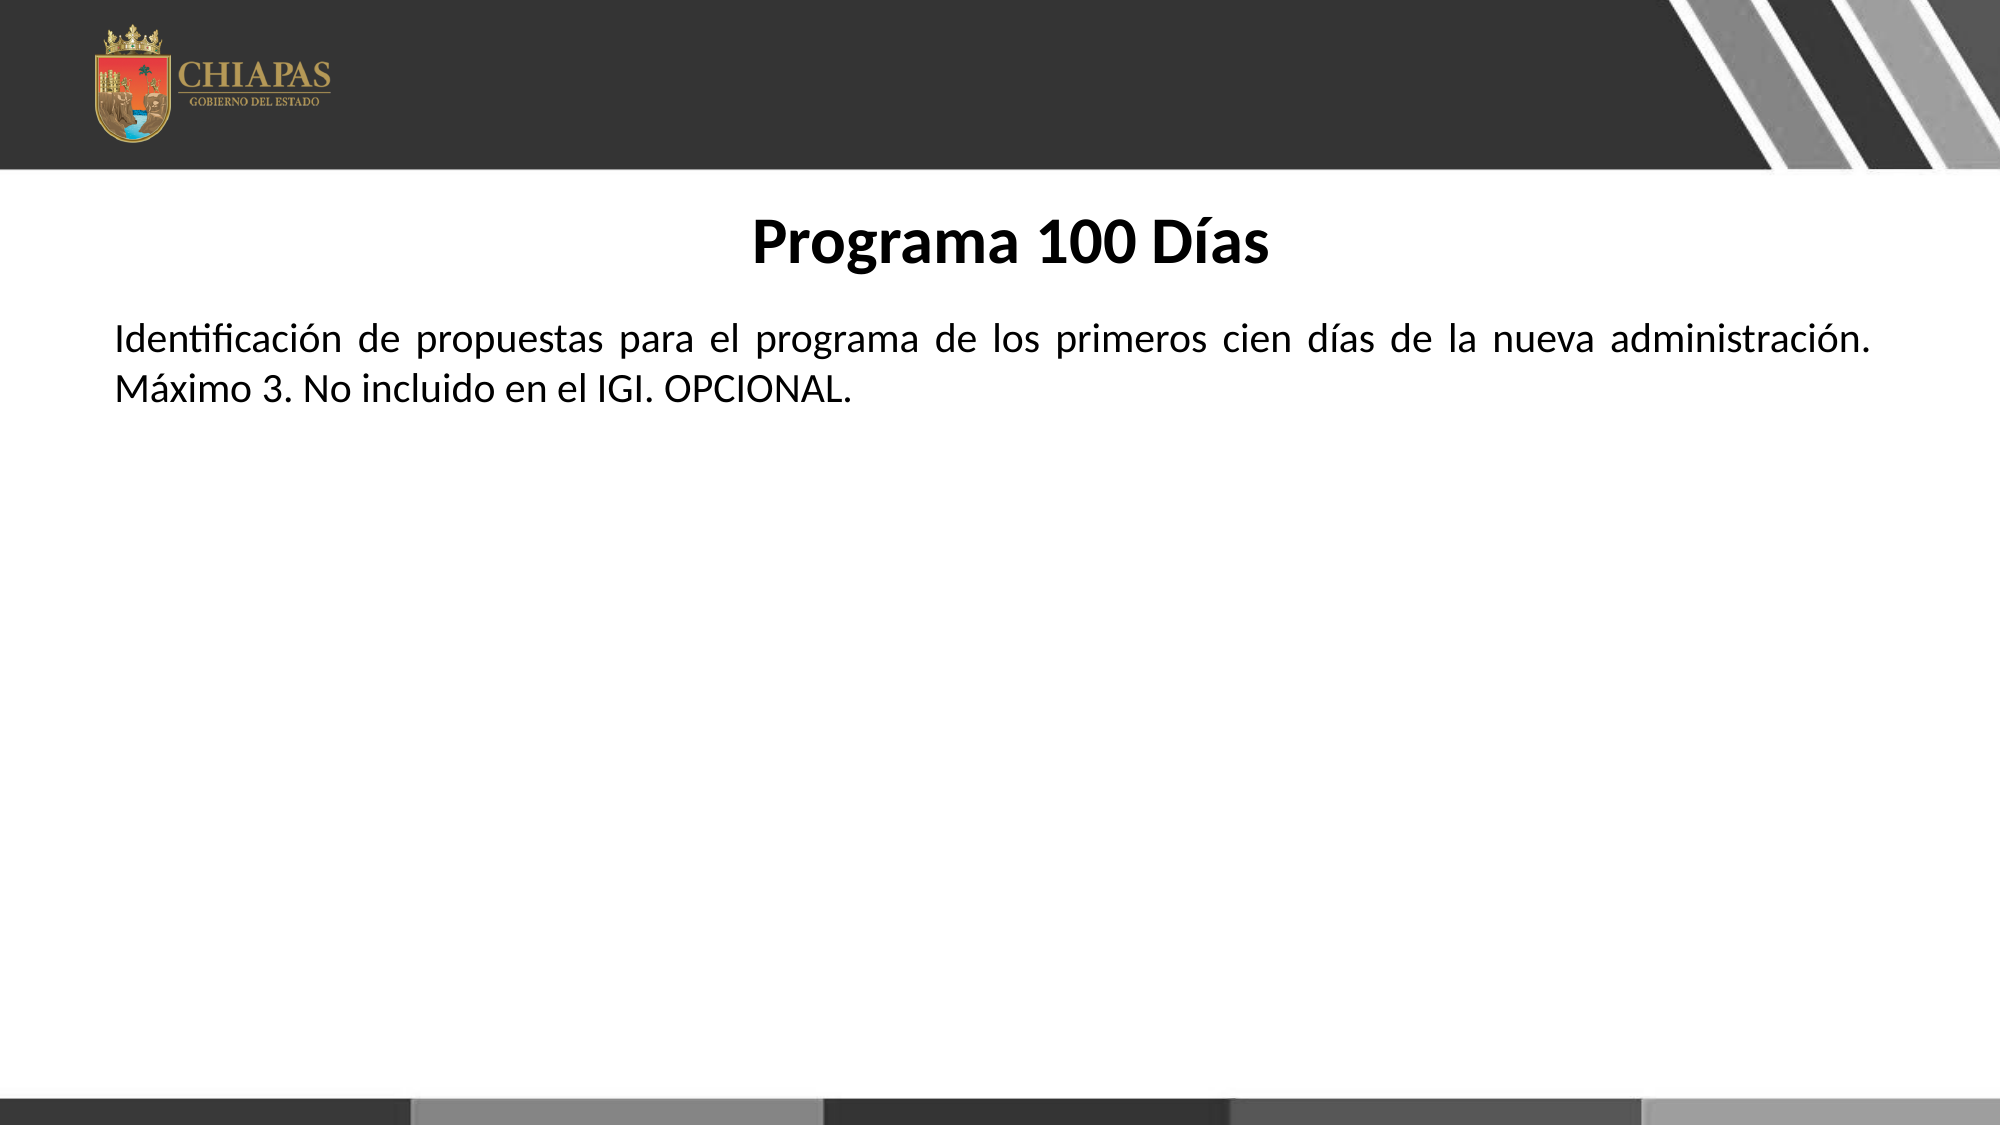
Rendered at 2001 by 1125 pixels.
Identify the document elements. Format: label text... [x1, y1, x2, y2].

picture [89, 19, 337, 148]
text_box Identificación de propuestas para el programa de los primeros cien días de la nueva administración. Máximo 3. No incluido en el IGI. OPCIONAL. [101, 304, 1885, 417]
text_box Programa 100 Días [417, 190, 1606, 284]
